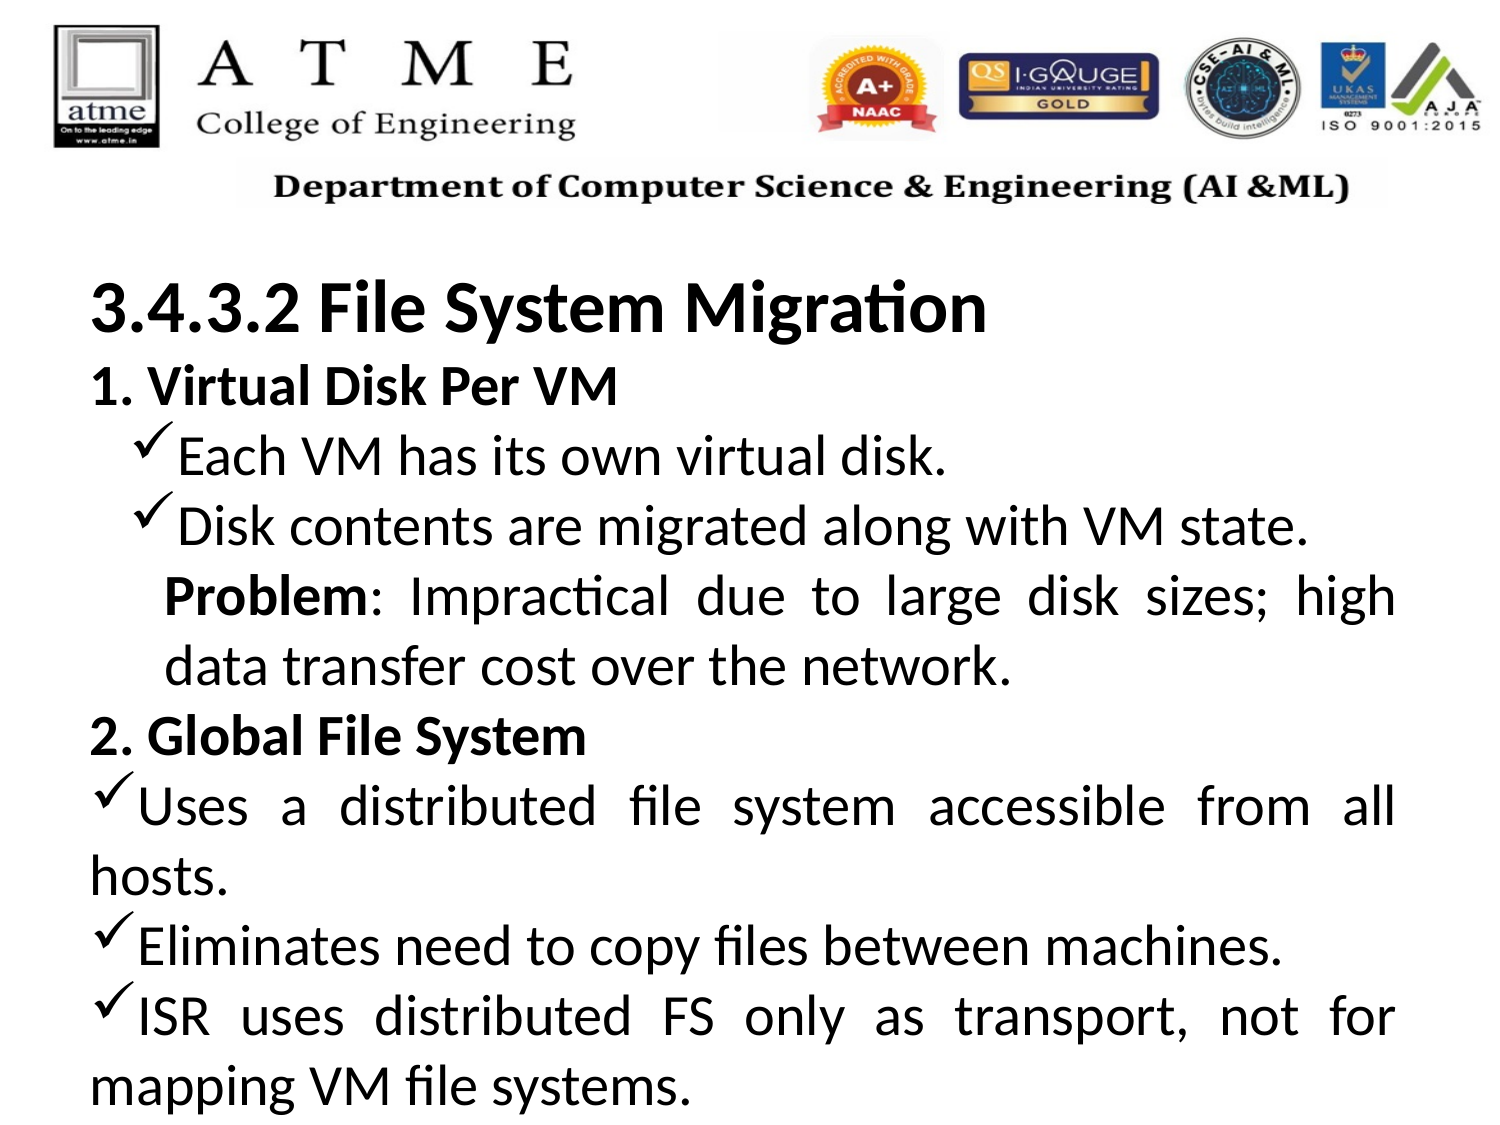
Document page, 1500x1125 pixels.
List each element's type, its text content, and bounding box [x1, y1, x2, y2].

picture [24, 0, 1500, 226]
text_box 3.4.3.2 File System Migration 1. Virtual Disk Per VM Each VM has its own virtual disk. Disk contents are migrated along with VM state. Problem: Impractical due to large disk sizes; high data transfer cost over the network. 2. Global File System Uses a distributed file system accessible from all hosts. Eliminates need to copy files between machines. ISR uses distributed FS only as transport, not for mapping VM file systems. [74, 249, 1413, 1125]
